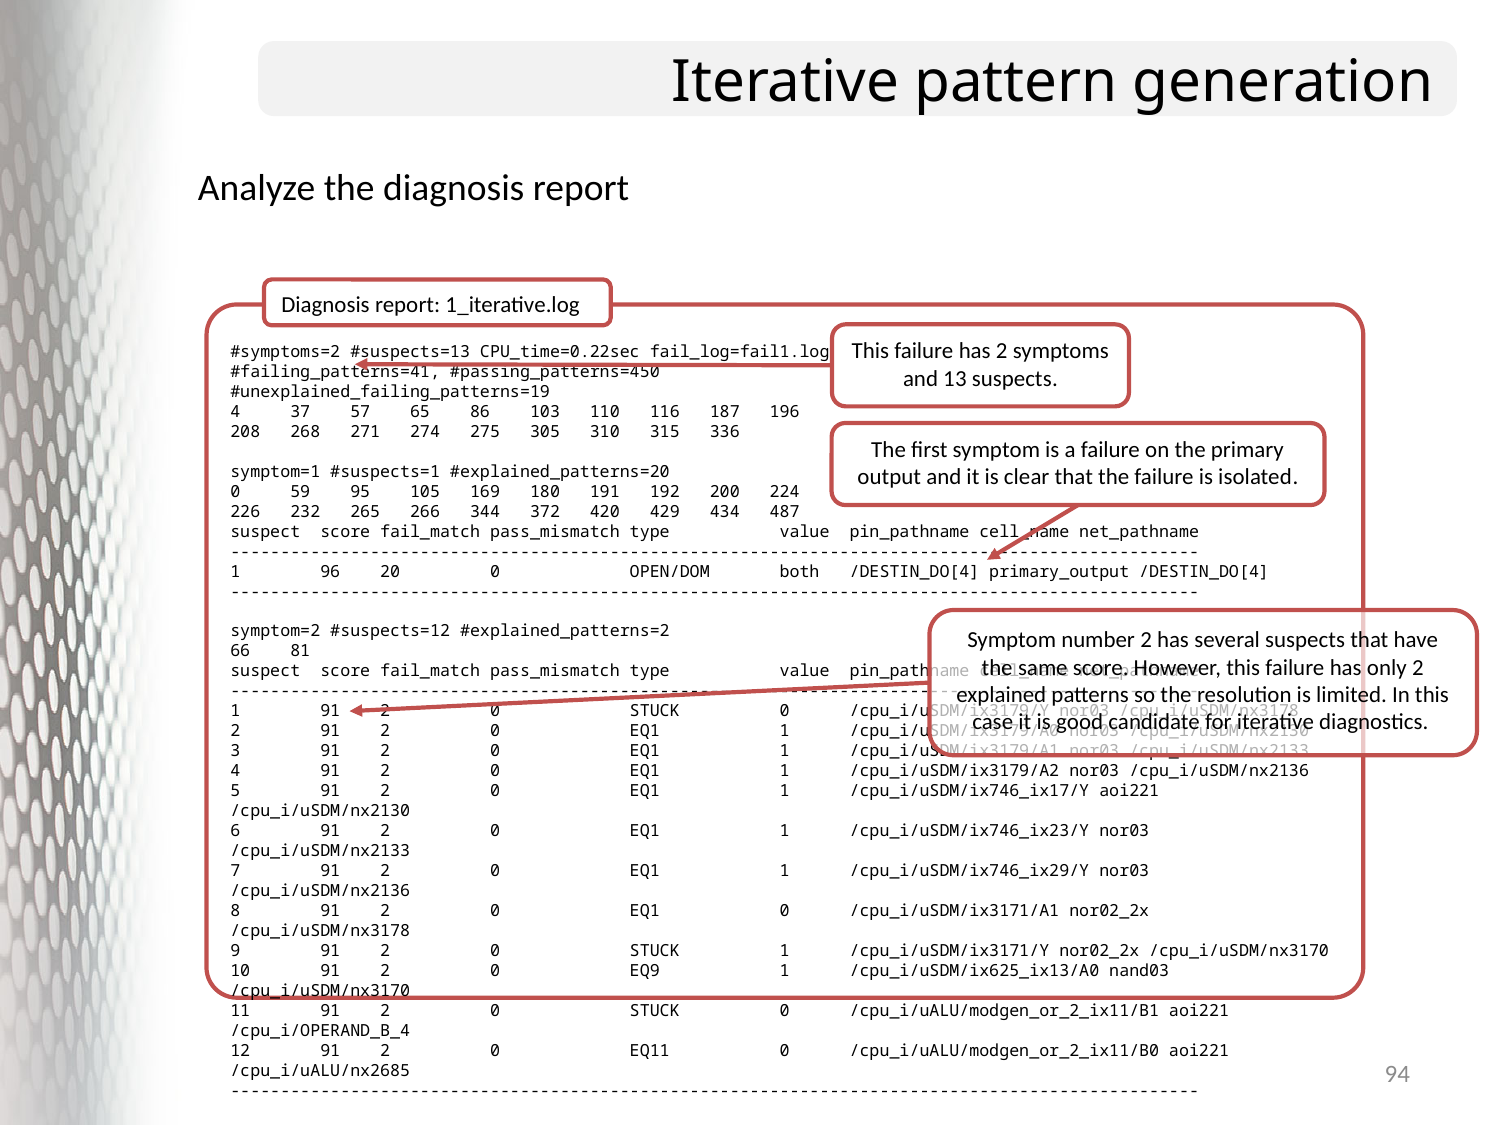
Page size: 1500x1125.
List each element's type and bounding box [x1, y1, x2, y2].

slide_number [1074, 1042, 1425, 1103]
picture [0, 0, 200, 1125]
text_box [183, 155, 1442, 216]
text_box [206, 279, 1480, 998]
title [258, 40, 1449, 117]
